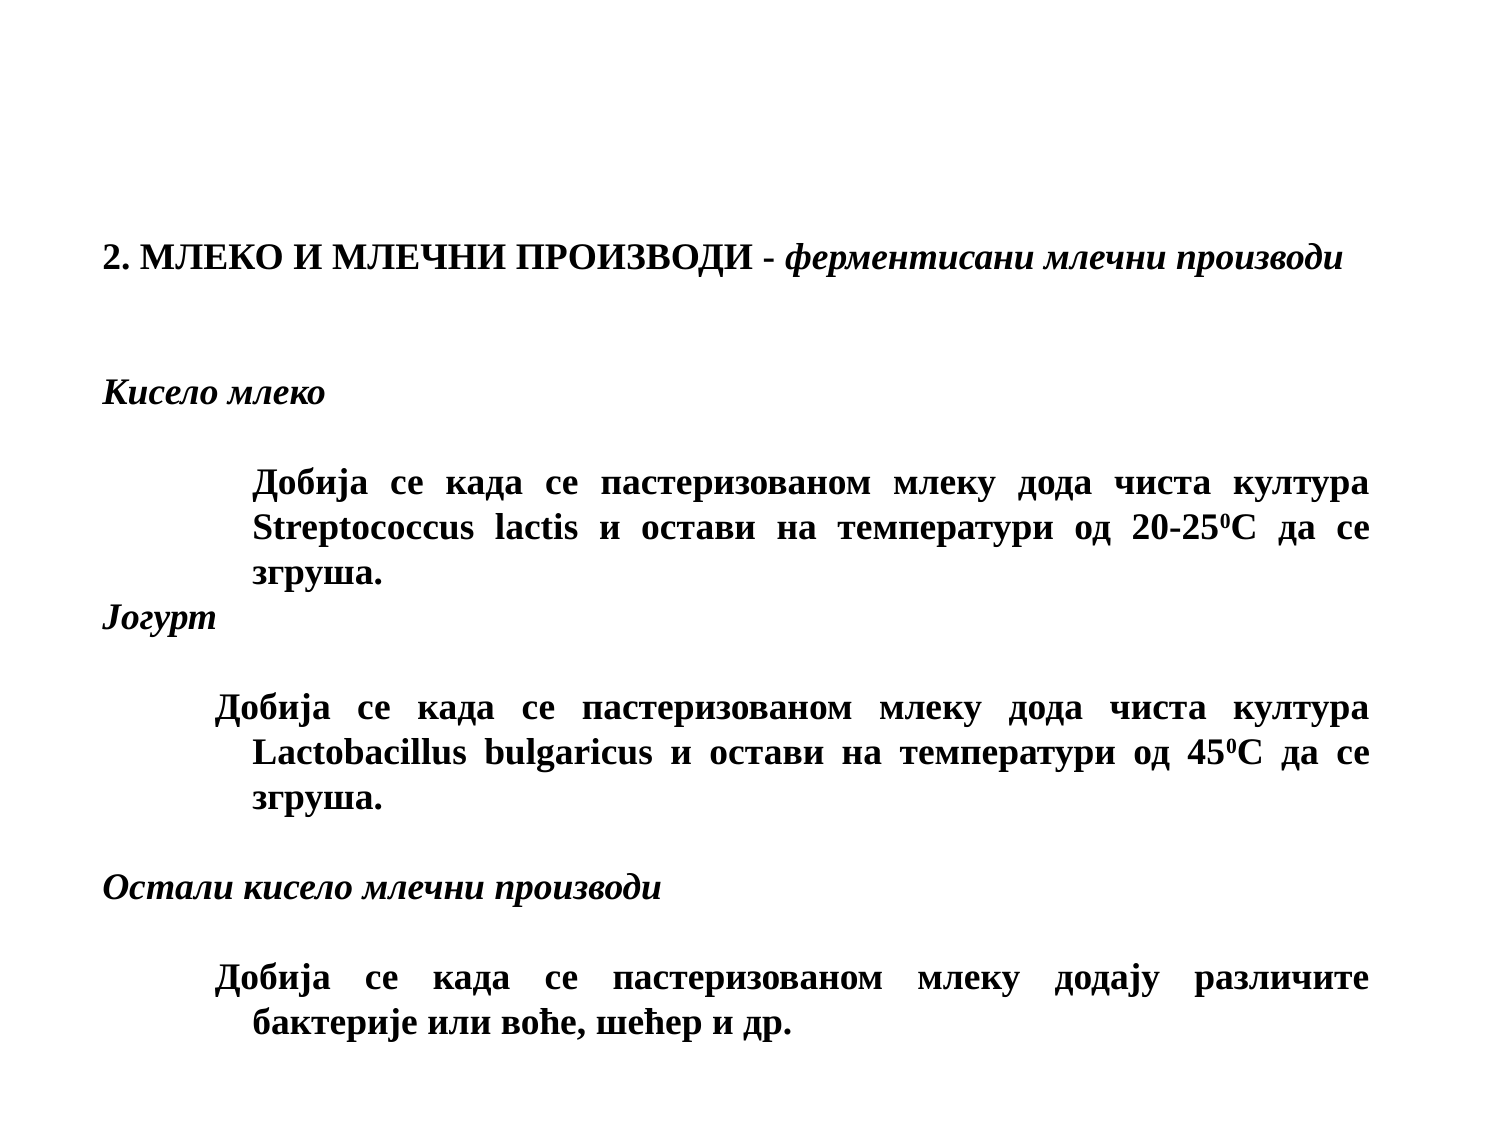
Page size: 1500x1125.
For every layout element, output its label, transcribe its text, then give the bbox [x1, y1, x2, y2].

text_box 2. МЛЕКО И МЛЕЧНИ ПРОИЗВОДИ - ферментисани млечни производи Кисело млеко Добија се када се пастеризованом млеку дода чиста култура Streptococcus lactis и остави на температури од 20-250C да се згруша. Јогурт Добија се када се пастеризованом млеку дода чиста култура Lactobacillus bulgaricus и остави на температури од 450C да се згруша. Остали кисело млечни производи Добија се када се пастеризованом млеку додају различите бактерије или воће, шећер и др. [87, 224, 1386, 1125]
